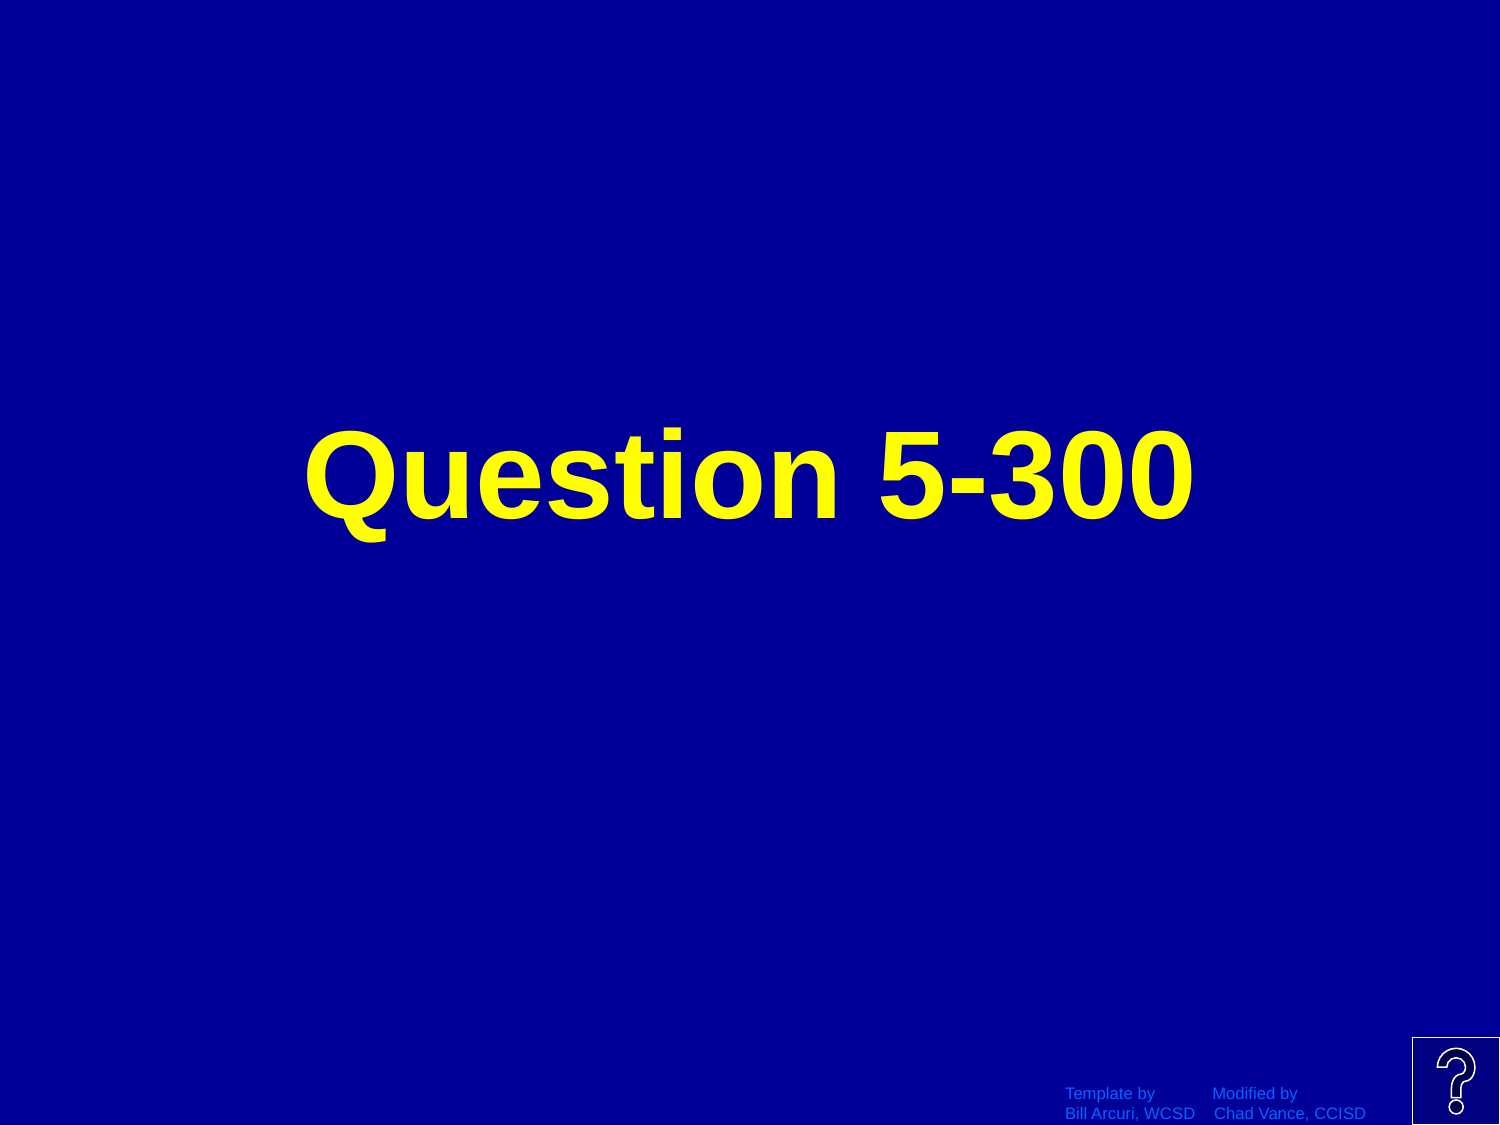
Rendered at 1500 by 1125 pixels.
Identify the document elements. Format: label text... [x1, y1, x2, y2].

title Question 5-300 [112, 374, 1388, 563]
text_box [1412, 1037, 1500, 1125]
slide_number Template by Modified by Bill Arcuri, WCSD Chad Vance, CCISD [1049, 1074, 1412, 1125]
